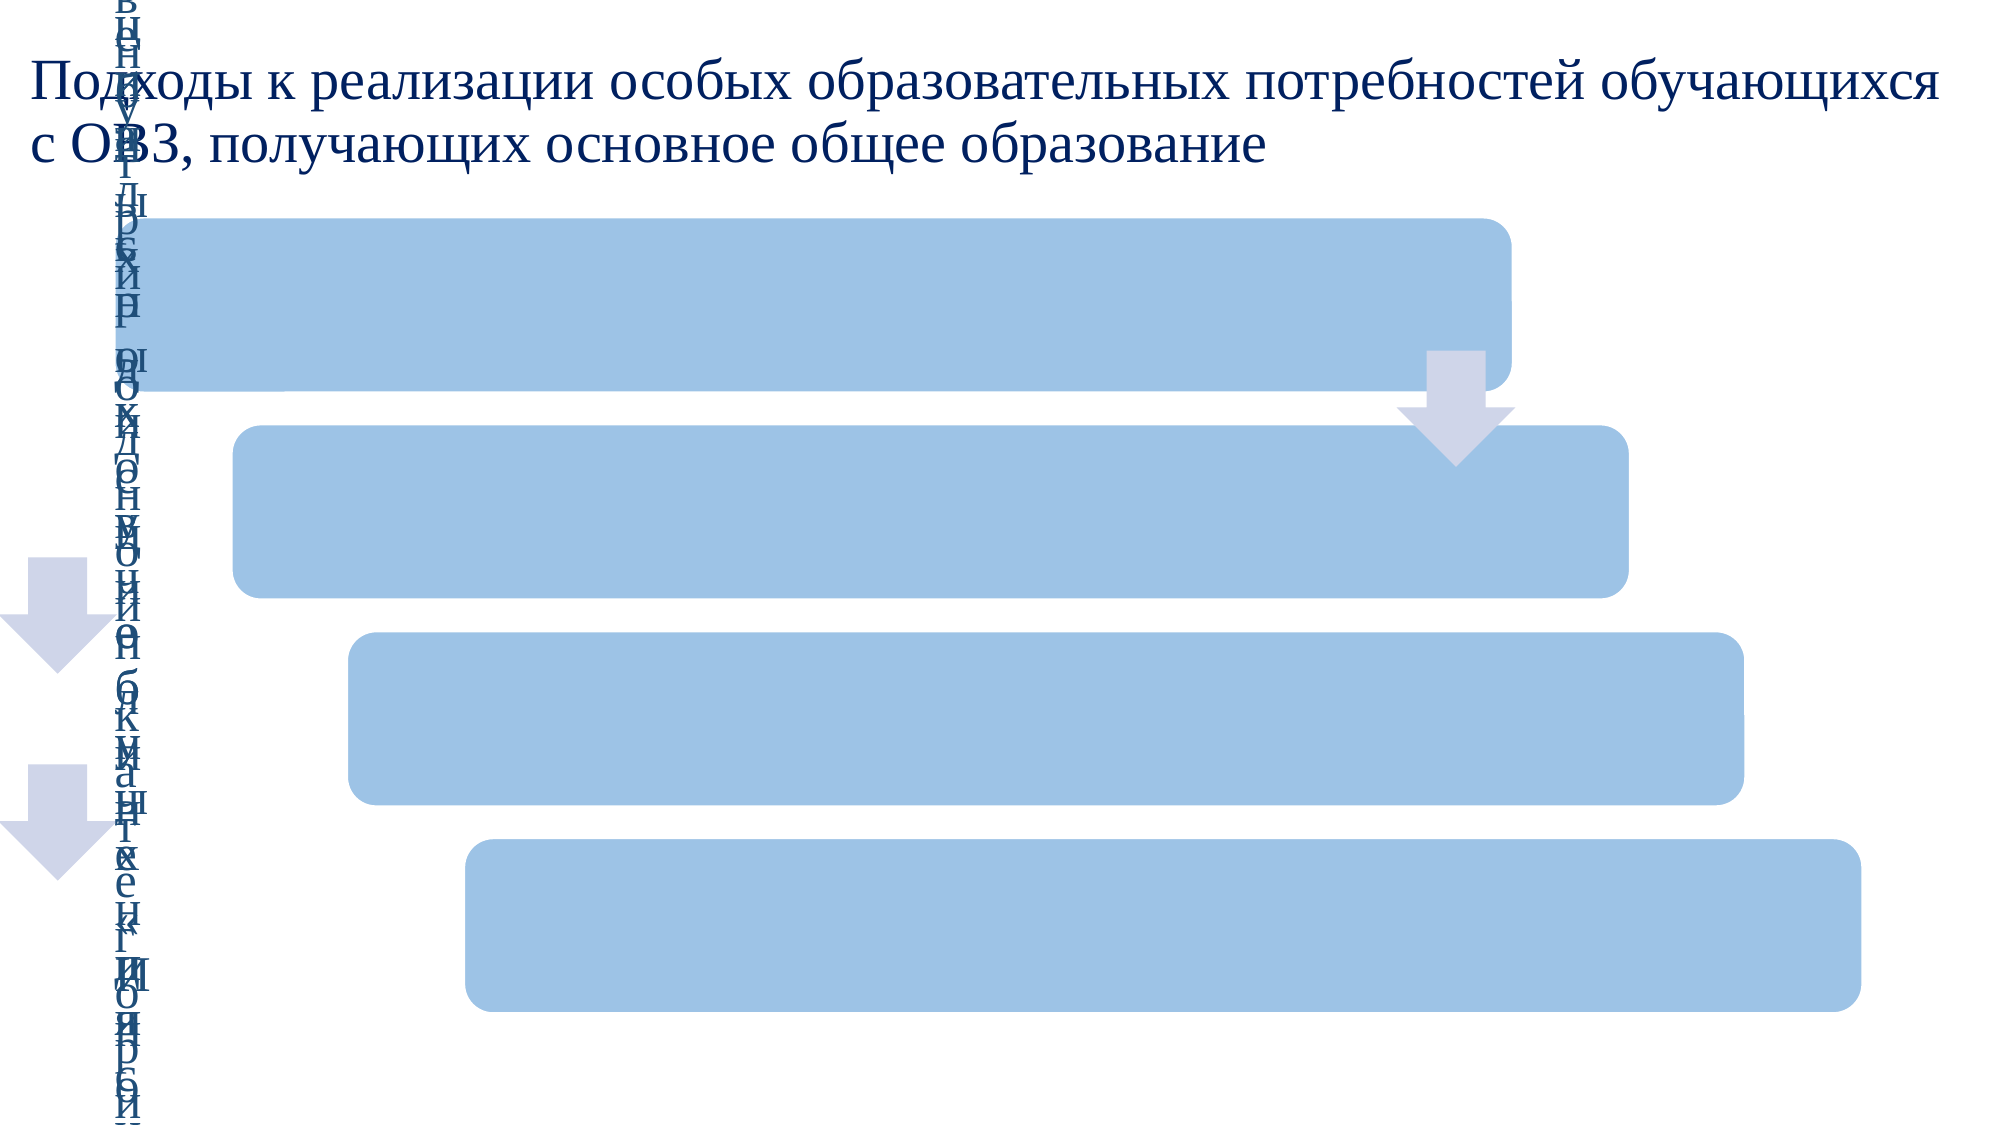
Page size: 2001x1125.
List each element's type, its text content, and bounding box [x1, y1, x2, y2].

title Подходы к реализации особых образовательных потребностей обучающихся с ОВЗ, получающих основное общее образование [15, 55, 1985, 168]
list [114, 217, 1863, 1014]
